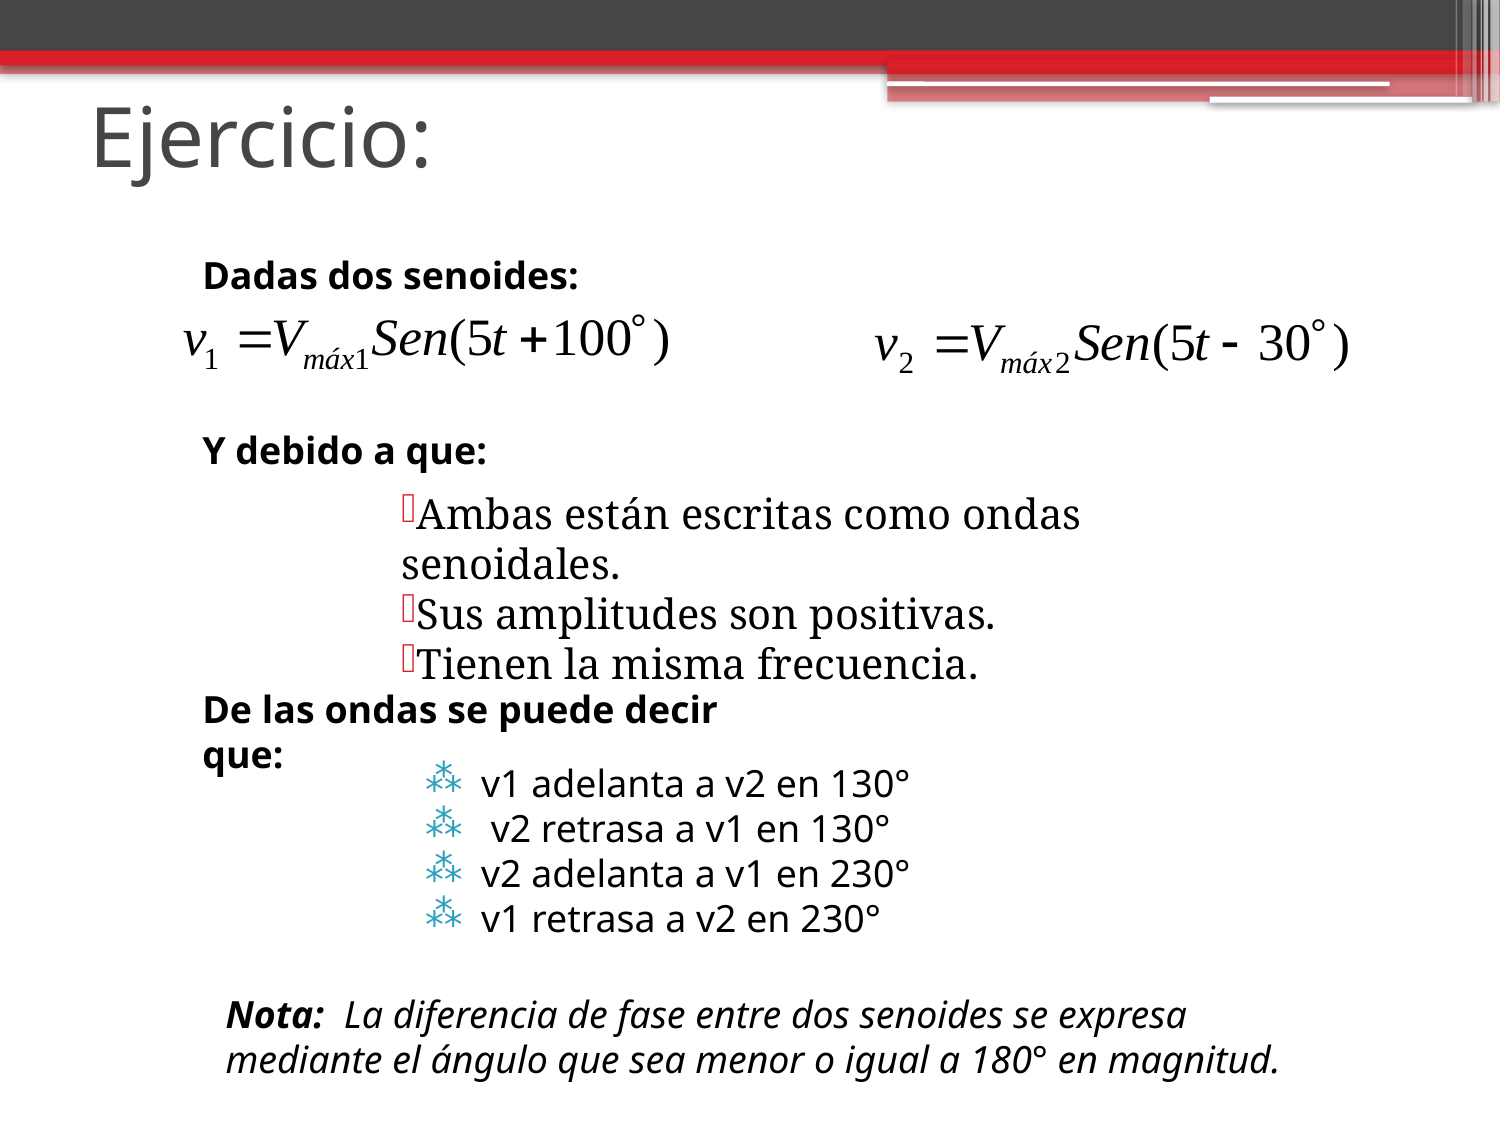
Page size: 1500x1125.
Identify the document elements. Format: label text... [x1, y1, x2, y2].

text_box Nota: La diferencia de fase entre dos senoides se expresa mediante el ángulo que sea menor o igual a 180° en magnitud. [210, 983, 1348, 1089]
text_box v1 adelanta a v2 en 130° v2 retrasa a v1 en 130° v2 adelanta a v1 en 230° v1 retrasa a v2 en 230° [410, 752, 926, 947]
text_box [866, 307, 1358, 387]
text_box Dadas dos senoides: [187, 244, 938, 305]
text_box Ambas están escritas como ondas senoidales. Sus amplitudes son positivas. Tienen la misma frecuencia. [386, 480, 1243, 696]
title Ejercicio: [75, 46, 1425, 223]
text_box De las ondas se puede decir que: [187, 679, 750, 784]
text_box Y debido a que: [187, 419, 938, 480]
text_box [175, 303, 680, 383]
